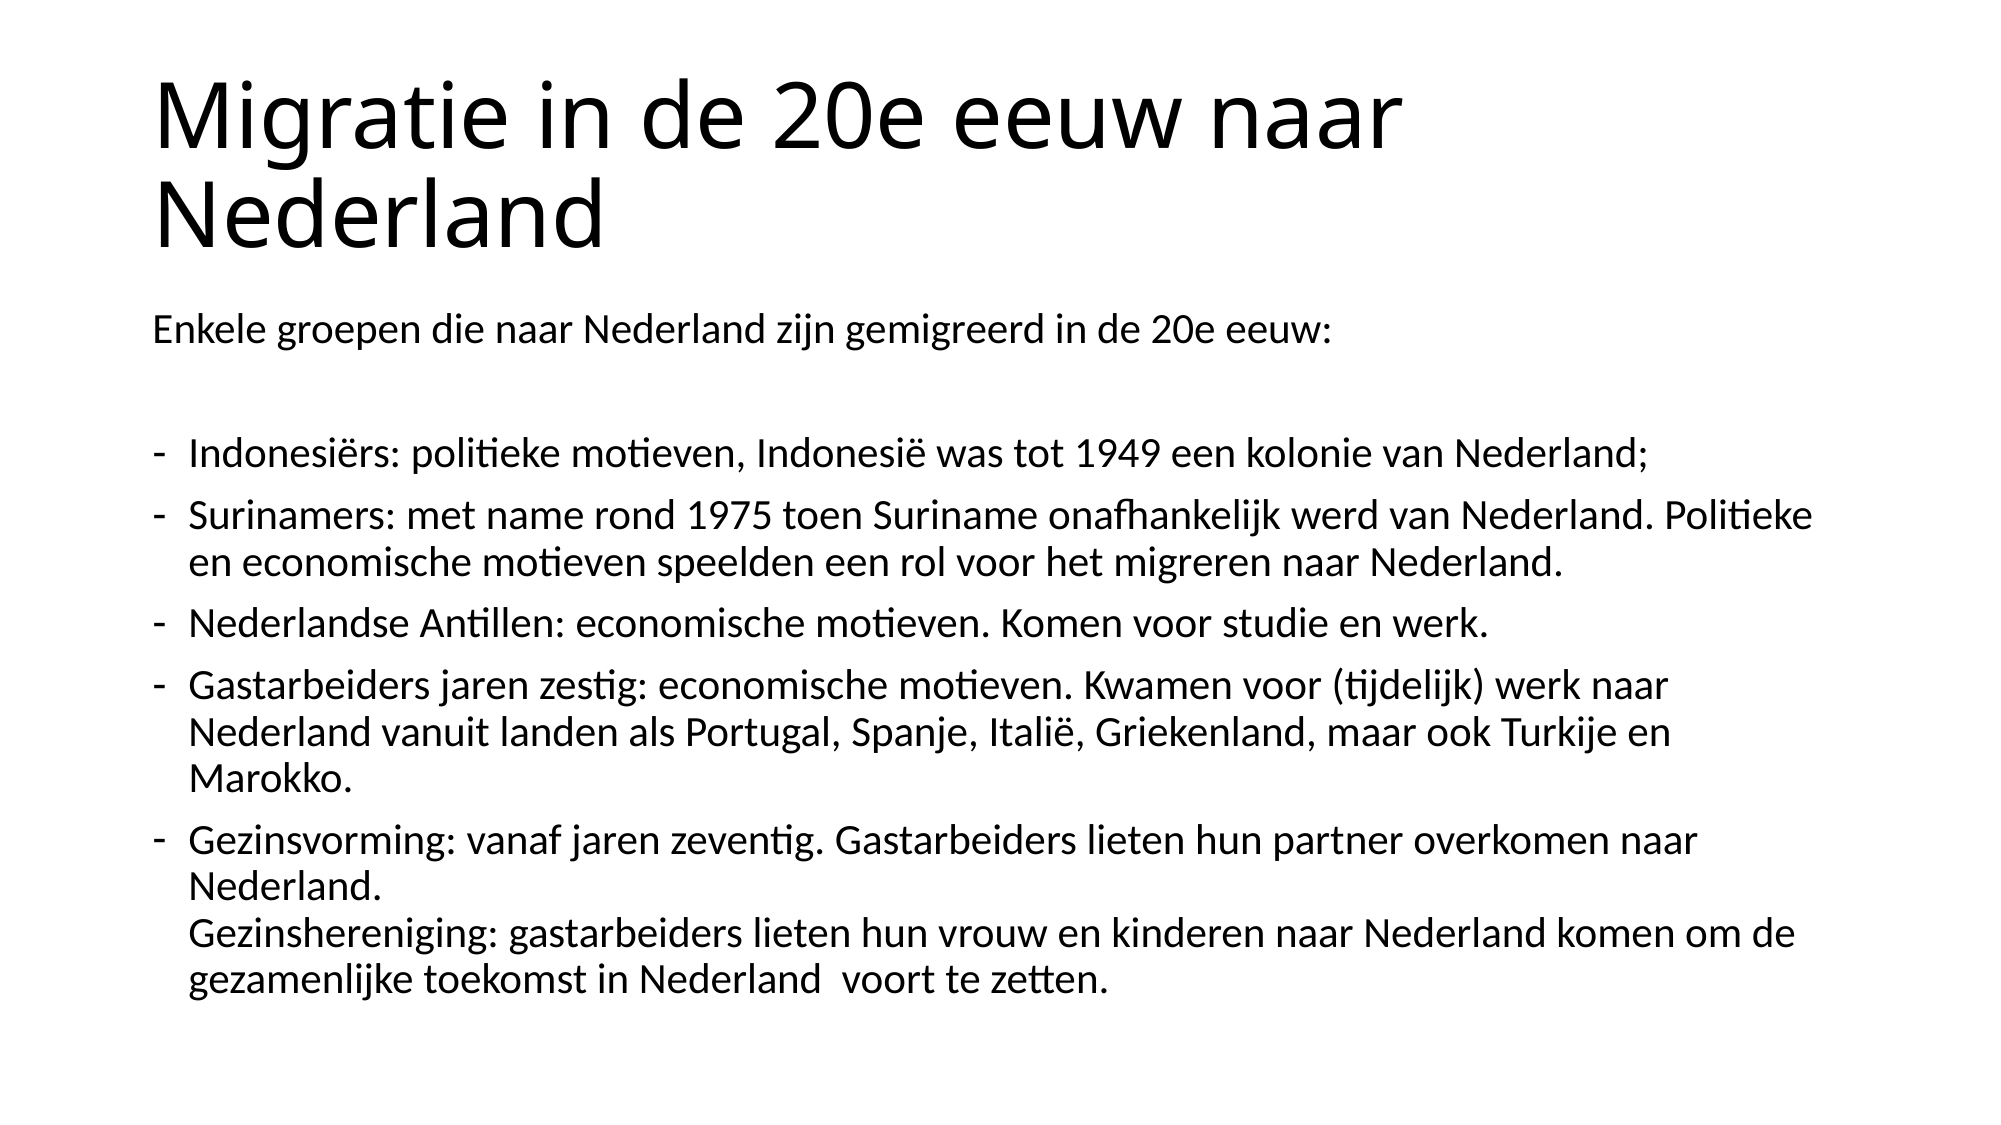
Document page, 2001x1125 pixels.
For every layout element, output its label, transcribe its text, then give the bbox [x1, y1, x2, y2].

title Migratie in de 20e eeuw naar Nederland [137, 59, 1863, 278]
list Enkele groepen die naar Nederland zijn gemigreerd in de 20e eeuw: Indonesiërs: politieke motieven, Indonesië was tot 1949 een kolonie van Nederland; Surinamers: met name rond 1975 toen Suriname onafhankelijk werd van Nederland. Politieke en economische motieven speelden een rol voor het migreren naar Nederland. Nederlandse Antillen: economische motieven. Komen voor studie en werk. Gastarbeiders jaren zestig: economische motieven. Kwamen voor (tijdelijk) werk naar Nederland vanuit landen als Portugal, Spanje, Italië, Griekenland, maar ook Turkije en Marokko. Gezinsvorming: vanaf jaren zeventig. Gastarbeiders lieten hun partner overkomen naar Nederland. Gezinshereniging: gastarbeiders lieten hun vrouw en kinderen naar Nederland komen om de gezamenlijke toekomst in Nederland voort te zetten. [137, 299, 1863, 1014]
